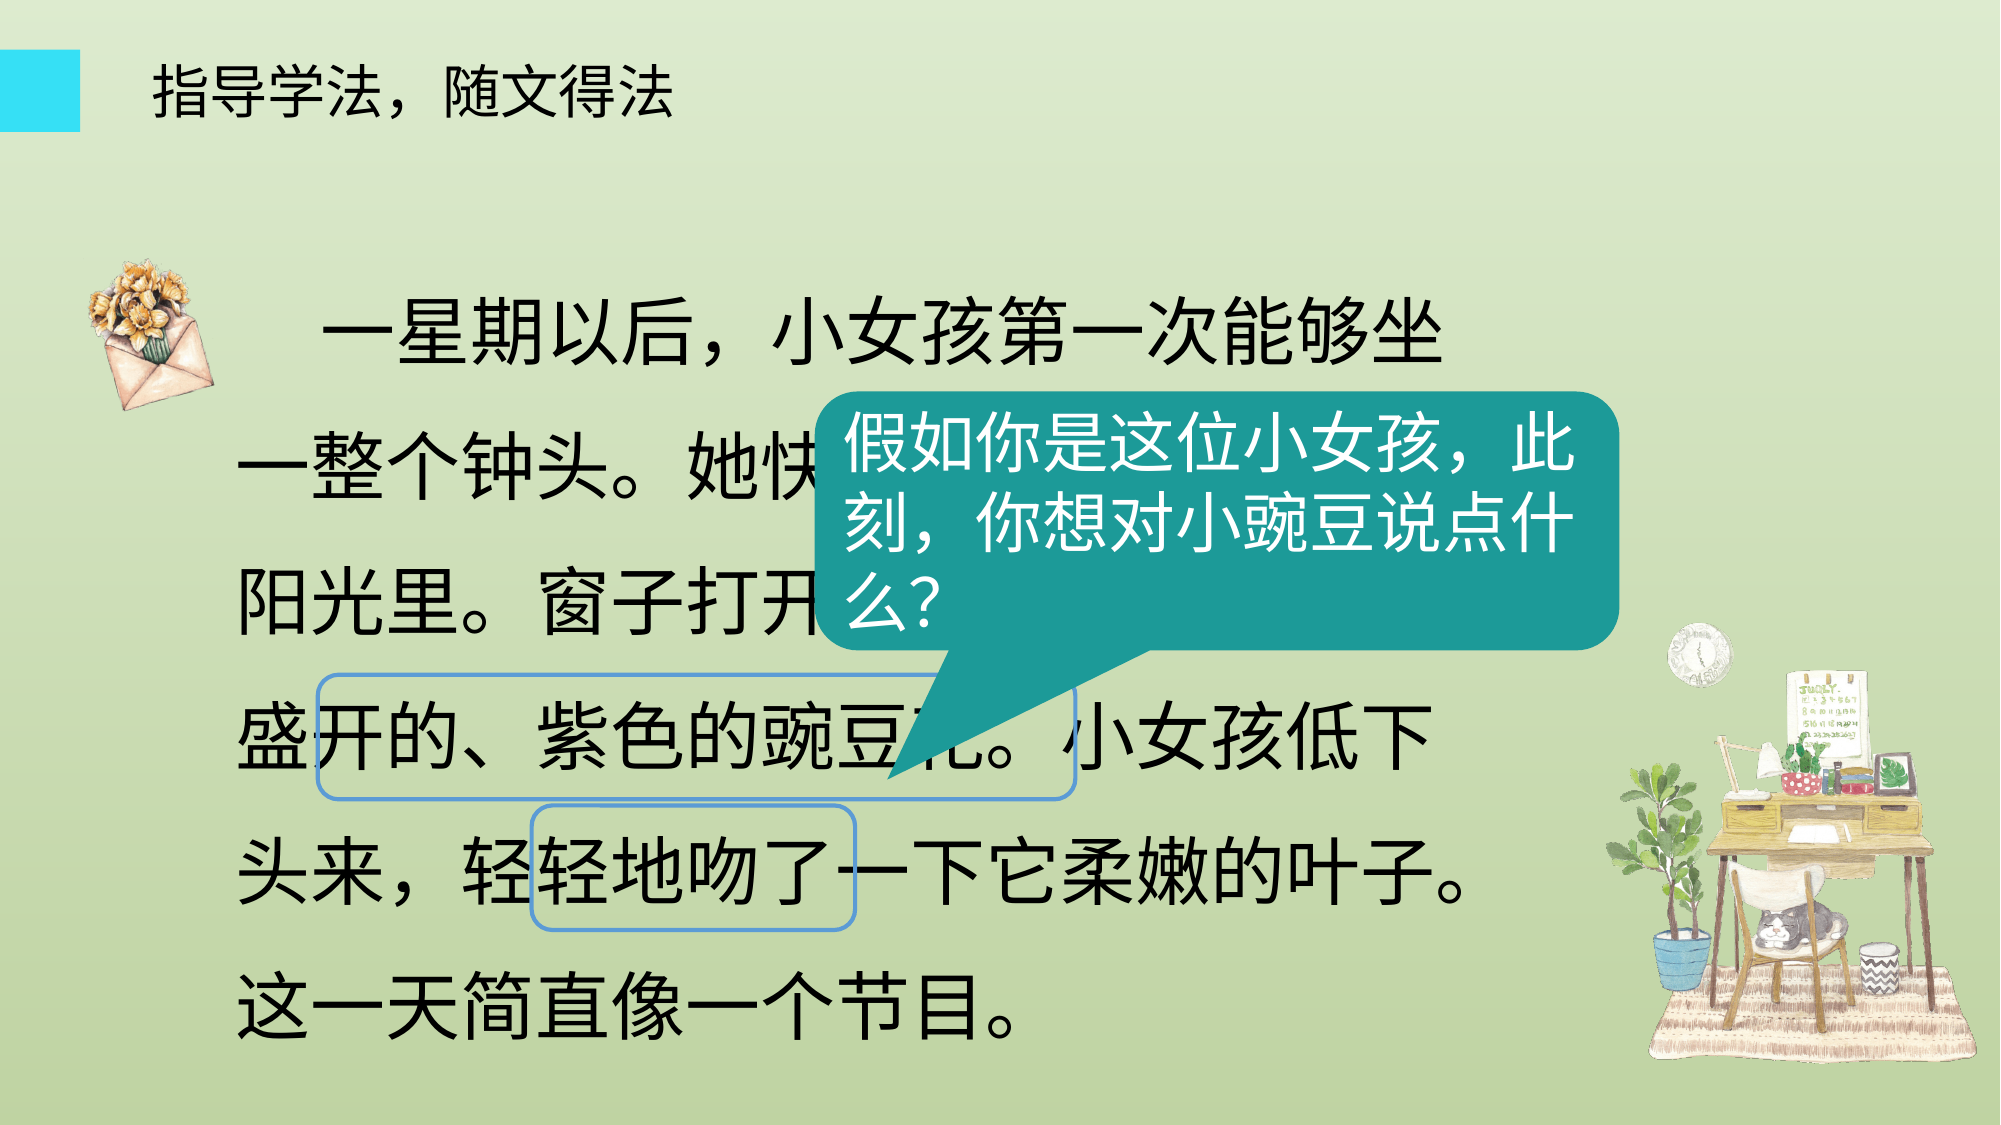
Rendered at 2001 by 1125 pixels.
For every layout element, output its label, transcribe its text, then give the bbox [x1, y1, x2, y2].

text_box [316, 673, 1077, 801]
picture [1597, 606, 2000, 1069]
text_box 一星期以后，小女孩第一次能够坐一整个钟头。她快乐地坐在温暖的太阳光里。窗子打开了，她面前是一朵盛开的、紫色的豌豆花。小女孩低下头来，轻轻地吻了一下它柔嫩的叶子。这一天简直像一个节目。 [220, 231, 1497, 1057]
text_box [530, 804, 857, 932]
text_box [0, 48, 694, 135]
picture [38, 189, 248, 422]
text_box 假如你是这位小女孩，此刻，你想对小豌豆说点什么？ [813, 390, 1621, 781]
